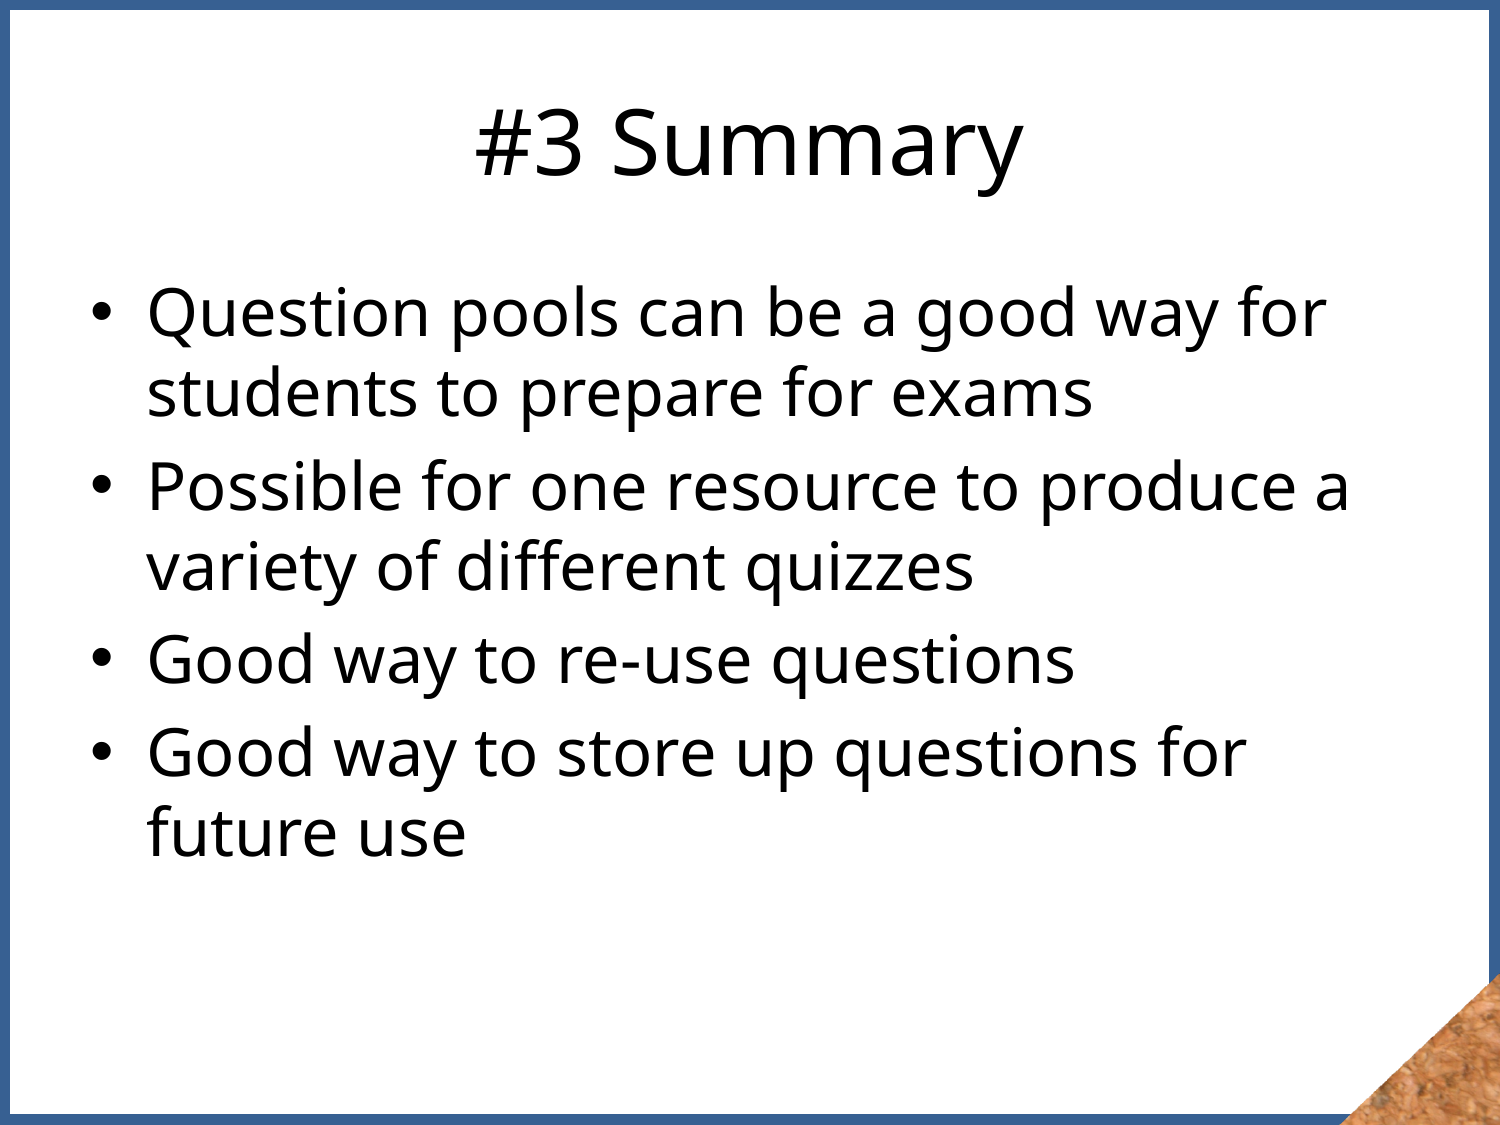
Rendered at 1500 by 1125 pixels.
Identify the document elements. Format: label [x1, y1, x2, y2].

text_box [0, 0, 1500, 1125]
picture [1328, 962, 1500, 1125]
